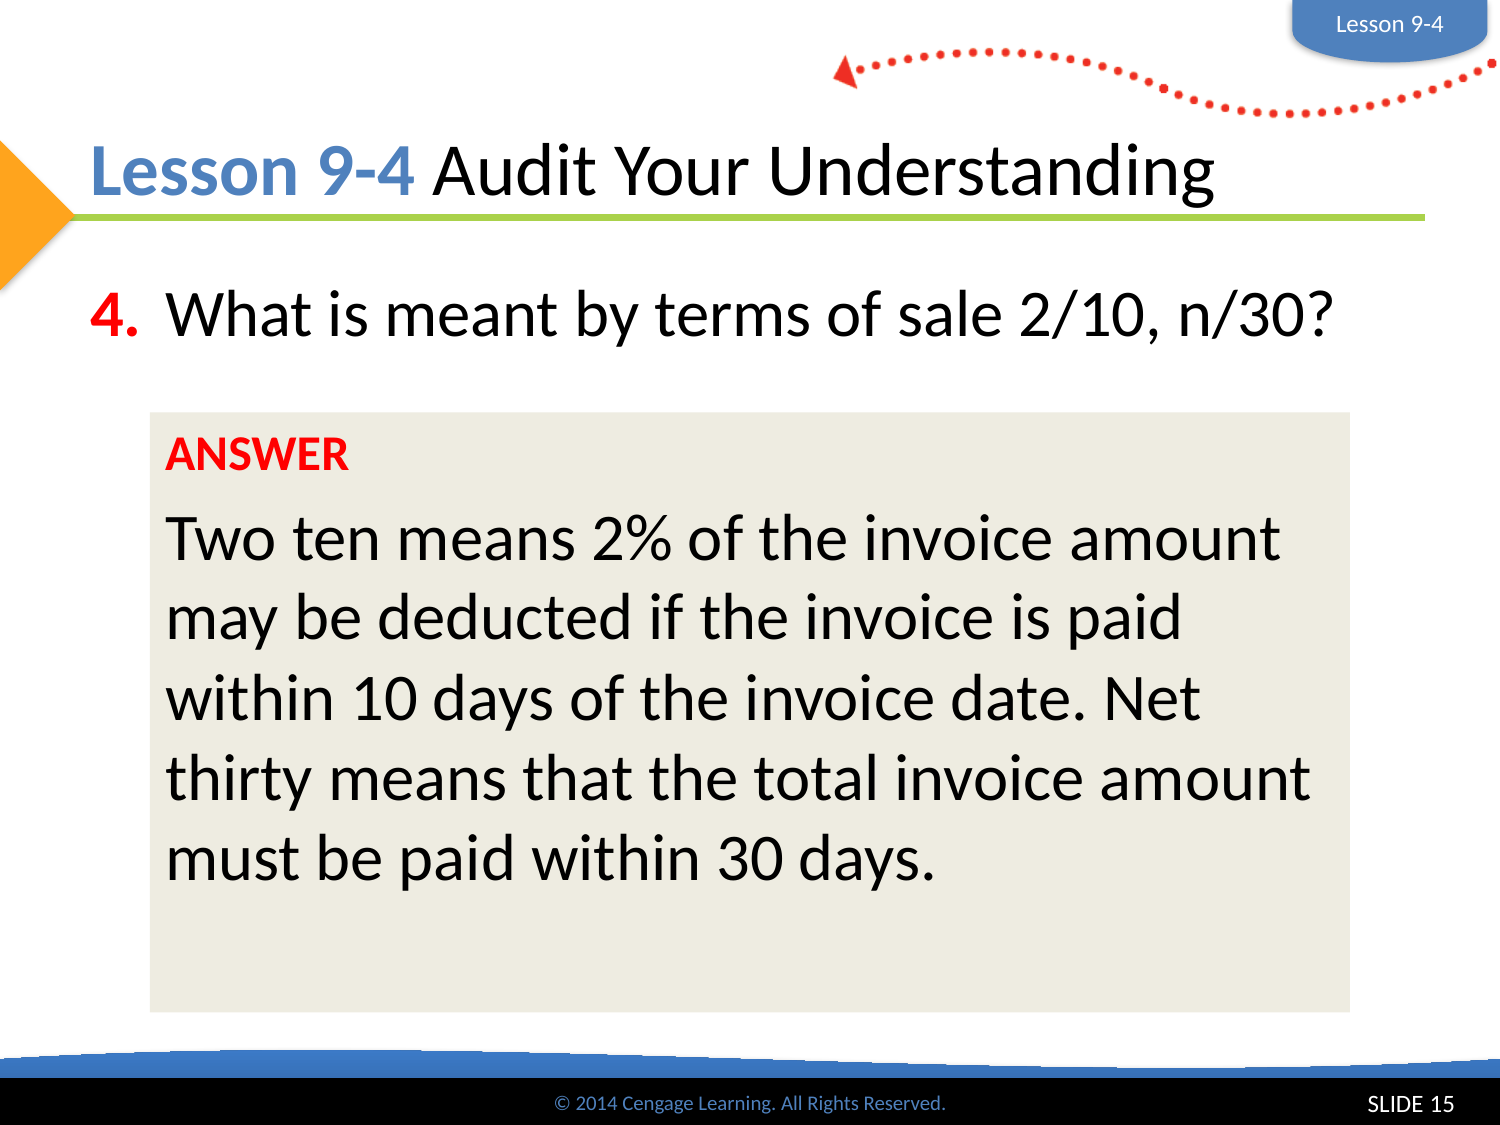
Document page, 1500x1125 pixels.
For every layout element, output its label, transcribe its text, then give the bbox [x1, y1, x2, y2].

list 4. What is meant by terms of sale 2/10, n/30? [75, 262, 1425, 1005]
text_box [0, 138, 78, 293]
slide_number SLIDE 15 [1170, 1080, 1470, 1125]
text_box ANSWER Two ten means 2% of the invoice amount may be deducted if the invoice is paid within 10 days of the invoice date. Net thirty means that the total invoice amount must be paid within 30 days. [149, 412, 1350, 1013]
picture [827, 37, 1500, 126]
title Lesson 9-4 Audit Your Understanding [75, 29, 1350, 218]
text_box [1292, 0, 1488, 63]
